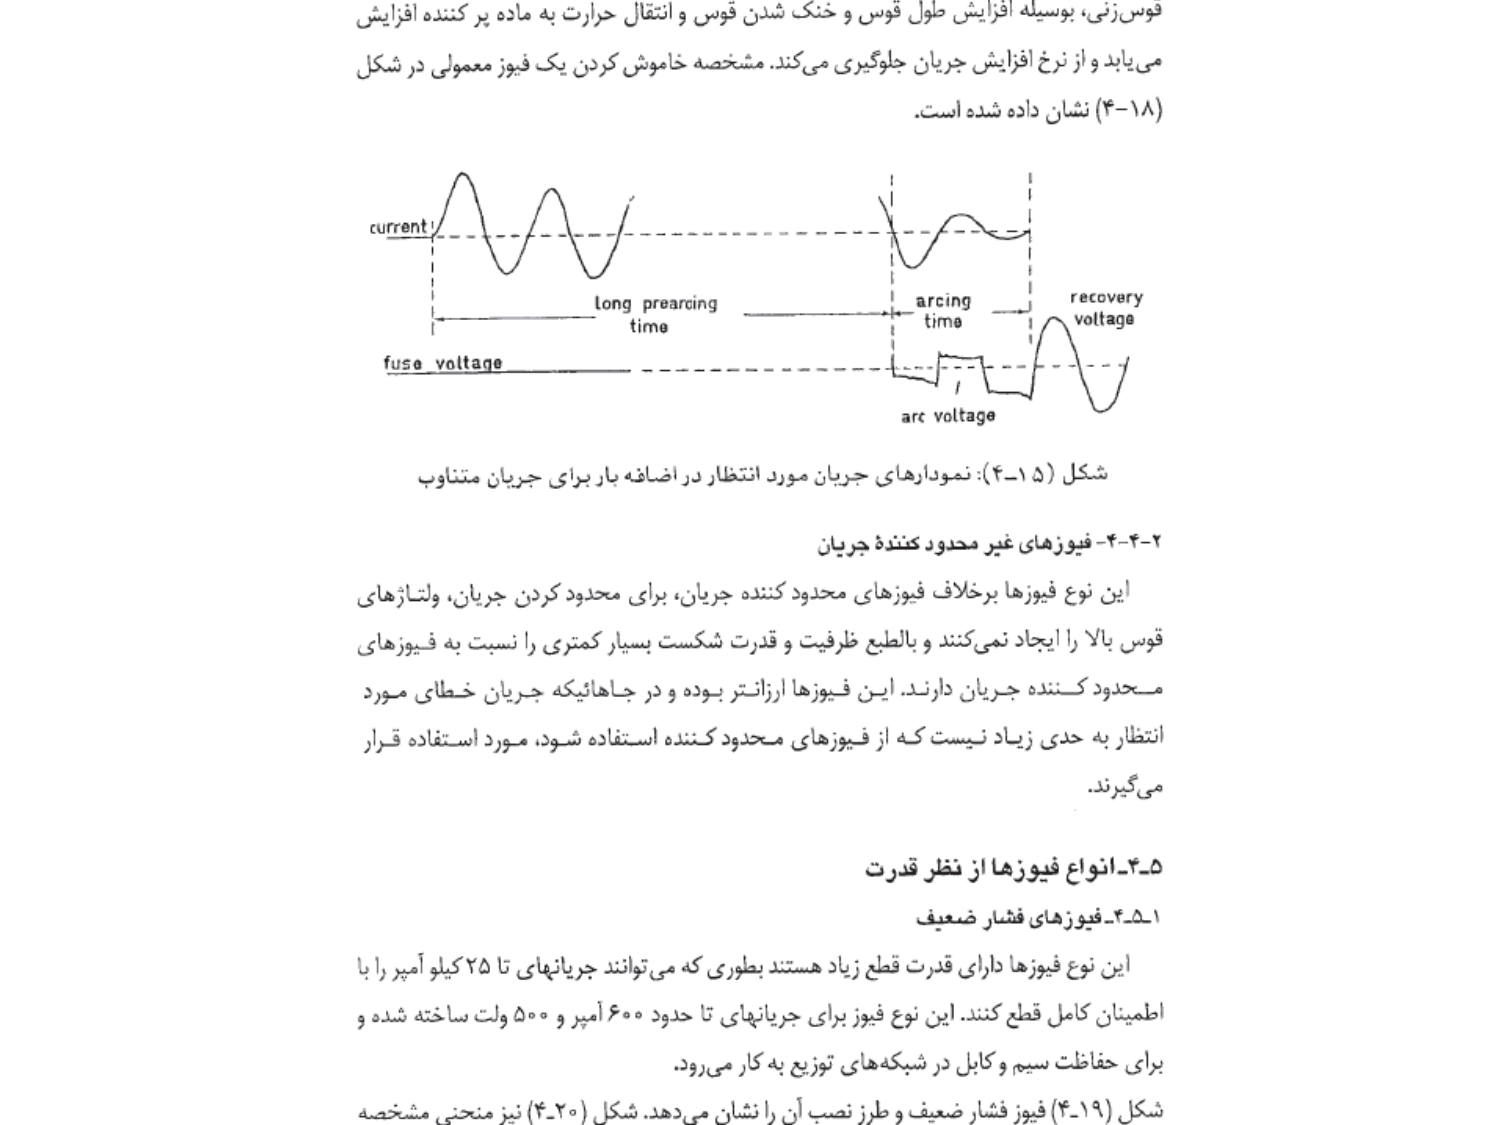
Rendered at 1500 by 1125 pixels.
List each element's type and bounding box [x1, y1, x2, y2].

picture [316, 0, 1184, 1125]
